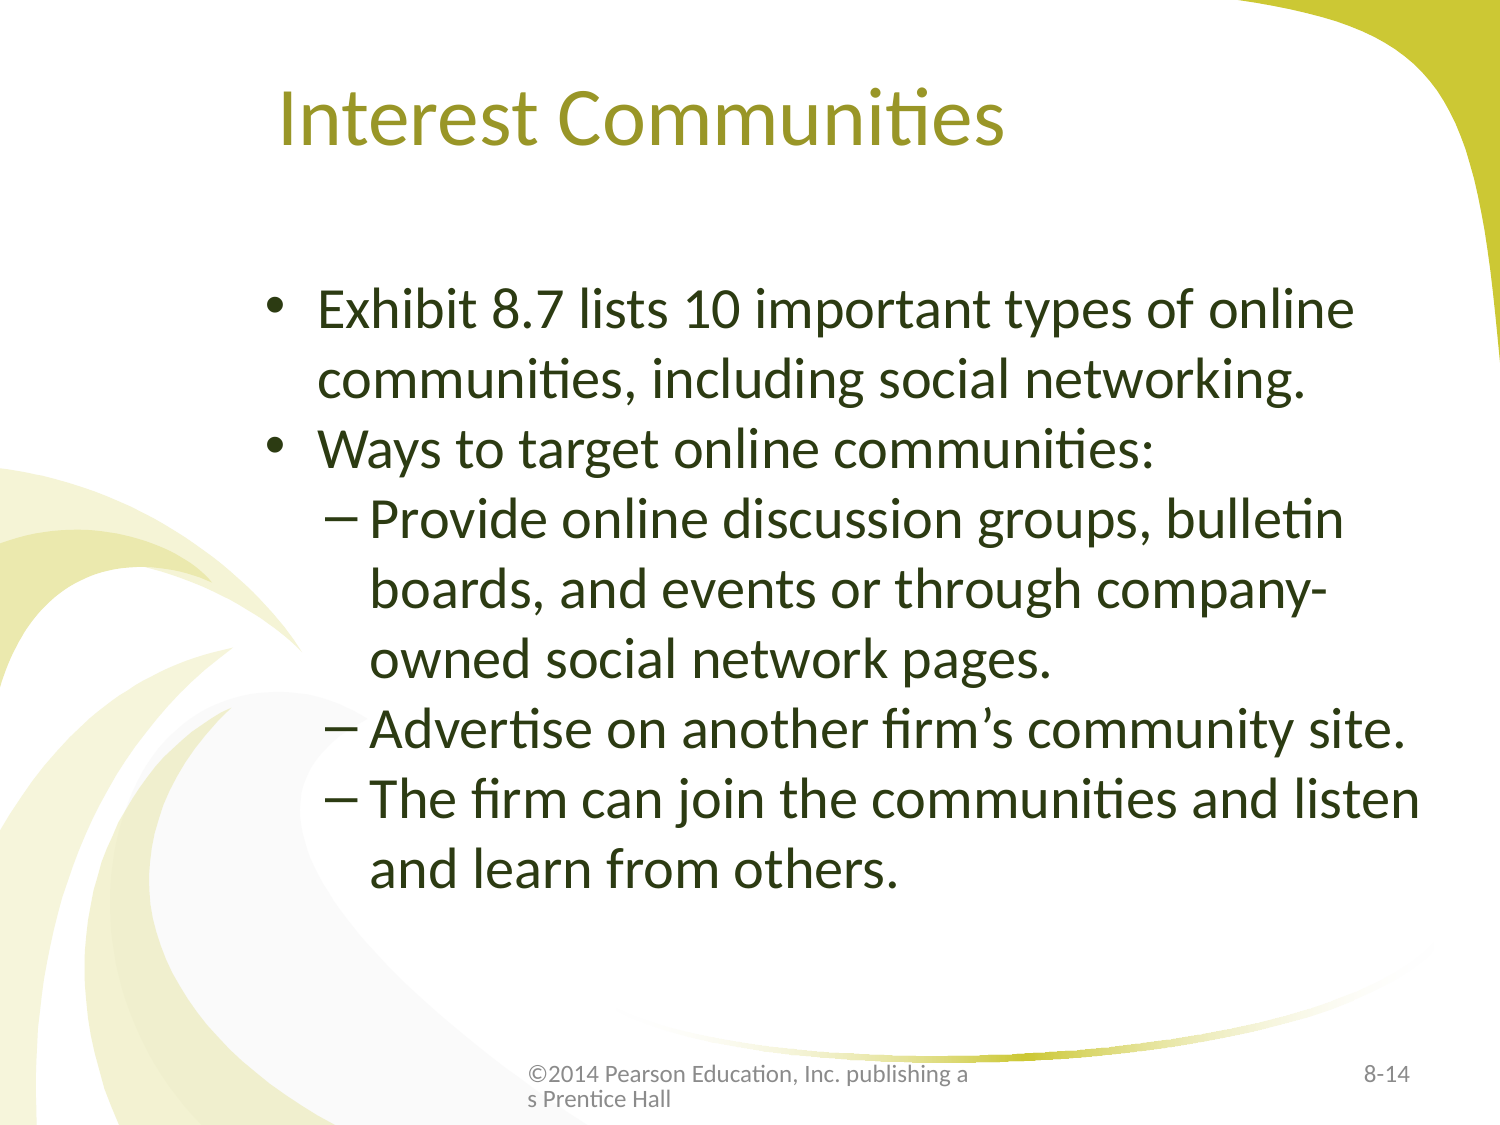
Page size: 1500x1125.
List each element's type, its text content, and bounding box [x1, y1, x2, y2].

list Exhibit 8.7 lists 10 important types of online communities, including social networking. Ways to target online communities: Provide online discussion groups, bulletin boards, and events or through company-owned social network pages. Advertise on another firm’s community site. The firm can join the communities and listen and learn from others. [249, 262, 1438, 975]
slide_number 8-14 [1074, 1042, 1425, 1103]
title Interest Communities [262, 37, 1438, 188]
footer ©2014 Pearson Education, Inc. publishing as Prentice Hall [512, 1042, 988, 1103]
